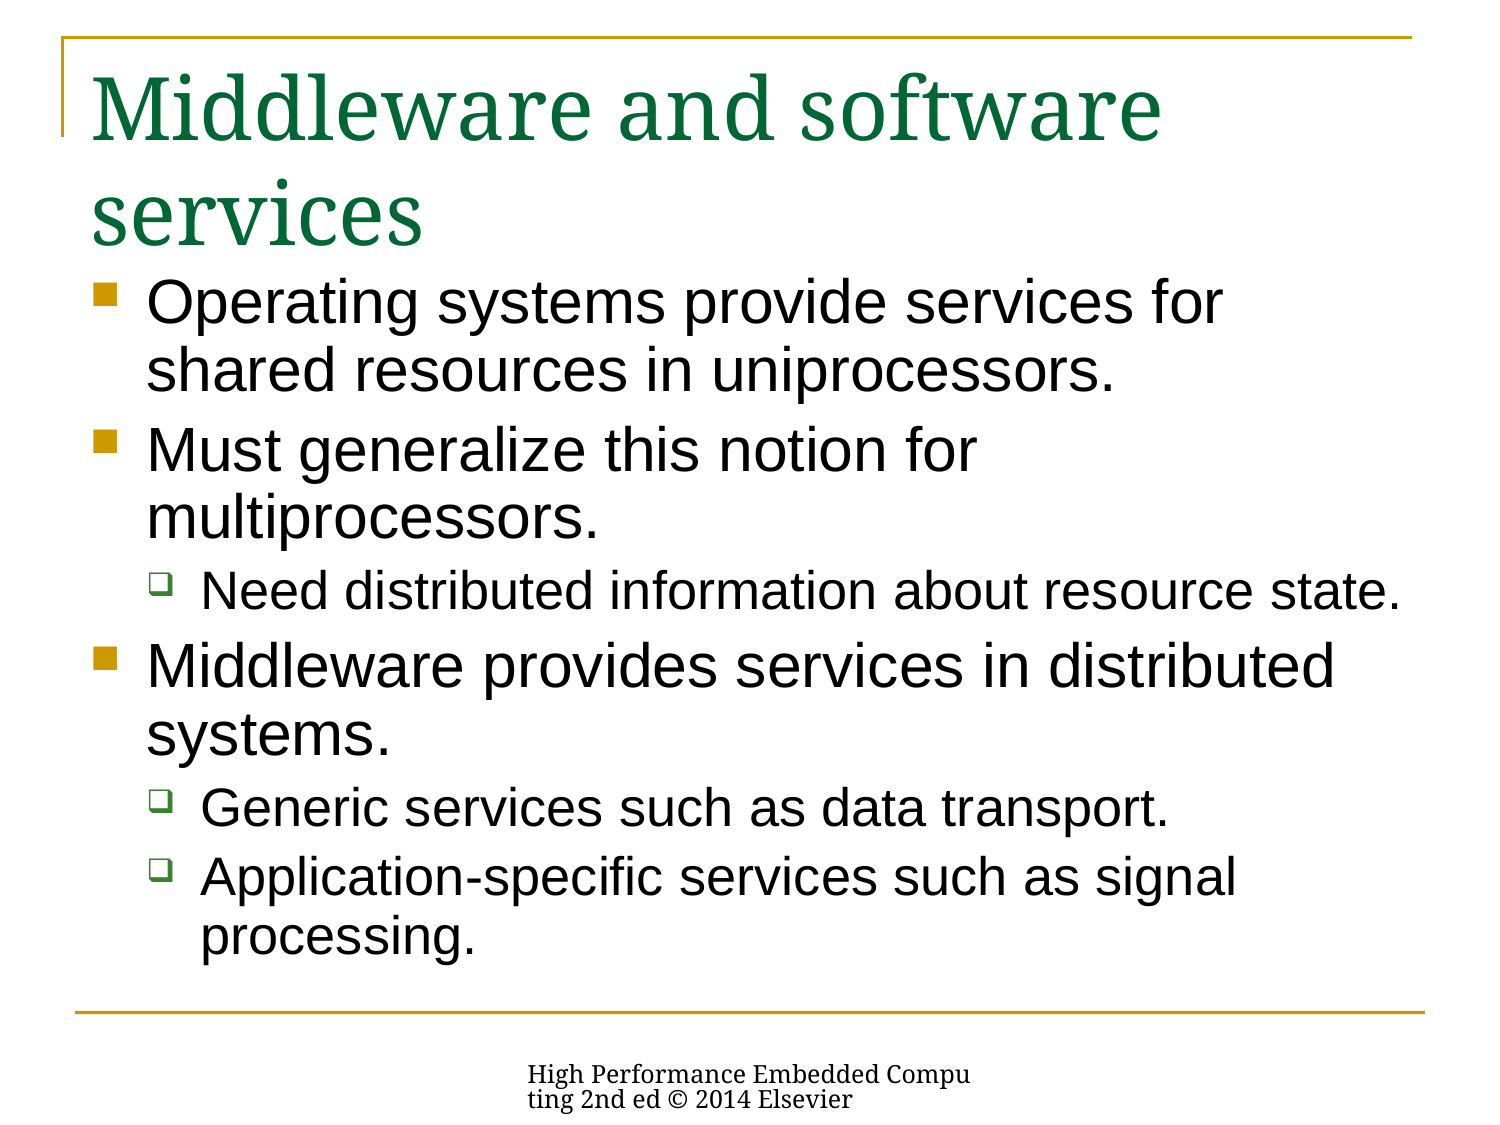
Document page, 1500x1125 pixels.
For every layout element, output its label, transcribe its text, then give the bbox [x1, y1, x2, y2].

list Operating systems provide services for shared resources in uniprocessors. Must generalize this notion for multiprocessors. Need distributed information about resource state. Middleware provides services in distributed systems. Generic services such as data transport. Application-specific services such as signal processing. [75, 262, 1425, 1006]
footer High Performance Embedded Computing 2nd ed © 2014 Elsevier [512, 1025, 988, 1100]
title Middleware and software services [75, 45, 1425, 233]
